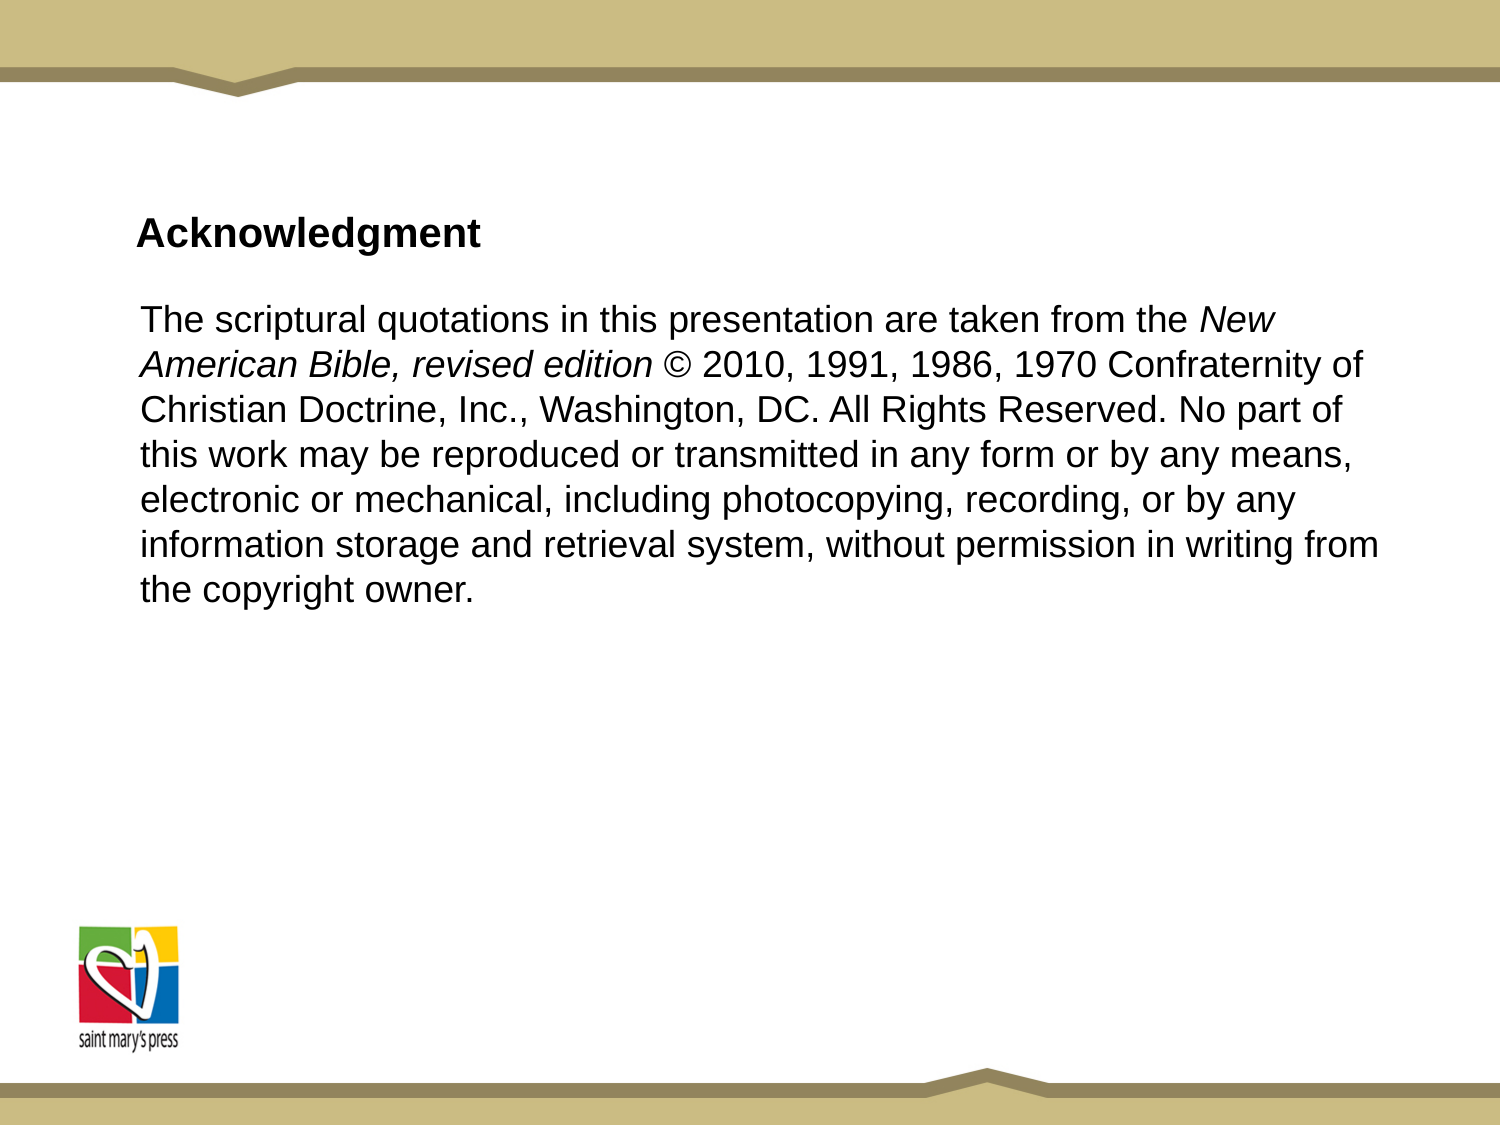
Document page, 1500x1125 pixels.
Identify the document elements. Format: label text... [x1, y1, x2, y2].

title Acknowledgment [120, 187, 1471, 275]
list The scriptural quotations in this presentation are taken from the New American Bible, revised edition © 2010, 1991, 1986, 1970 Confraternity of Christian Doctrine, Inc., Washington, DC. All Rights Reserved. No part of this work may be reproduced or transmitted in any form or by any means, electronic or mechanical, including photocopying, recording, or by any information storage and retrieval system, without permission in writing from the copyright owner. [125, 287, 1425, 1113]
picture [0, 0, 1500, 1125]
